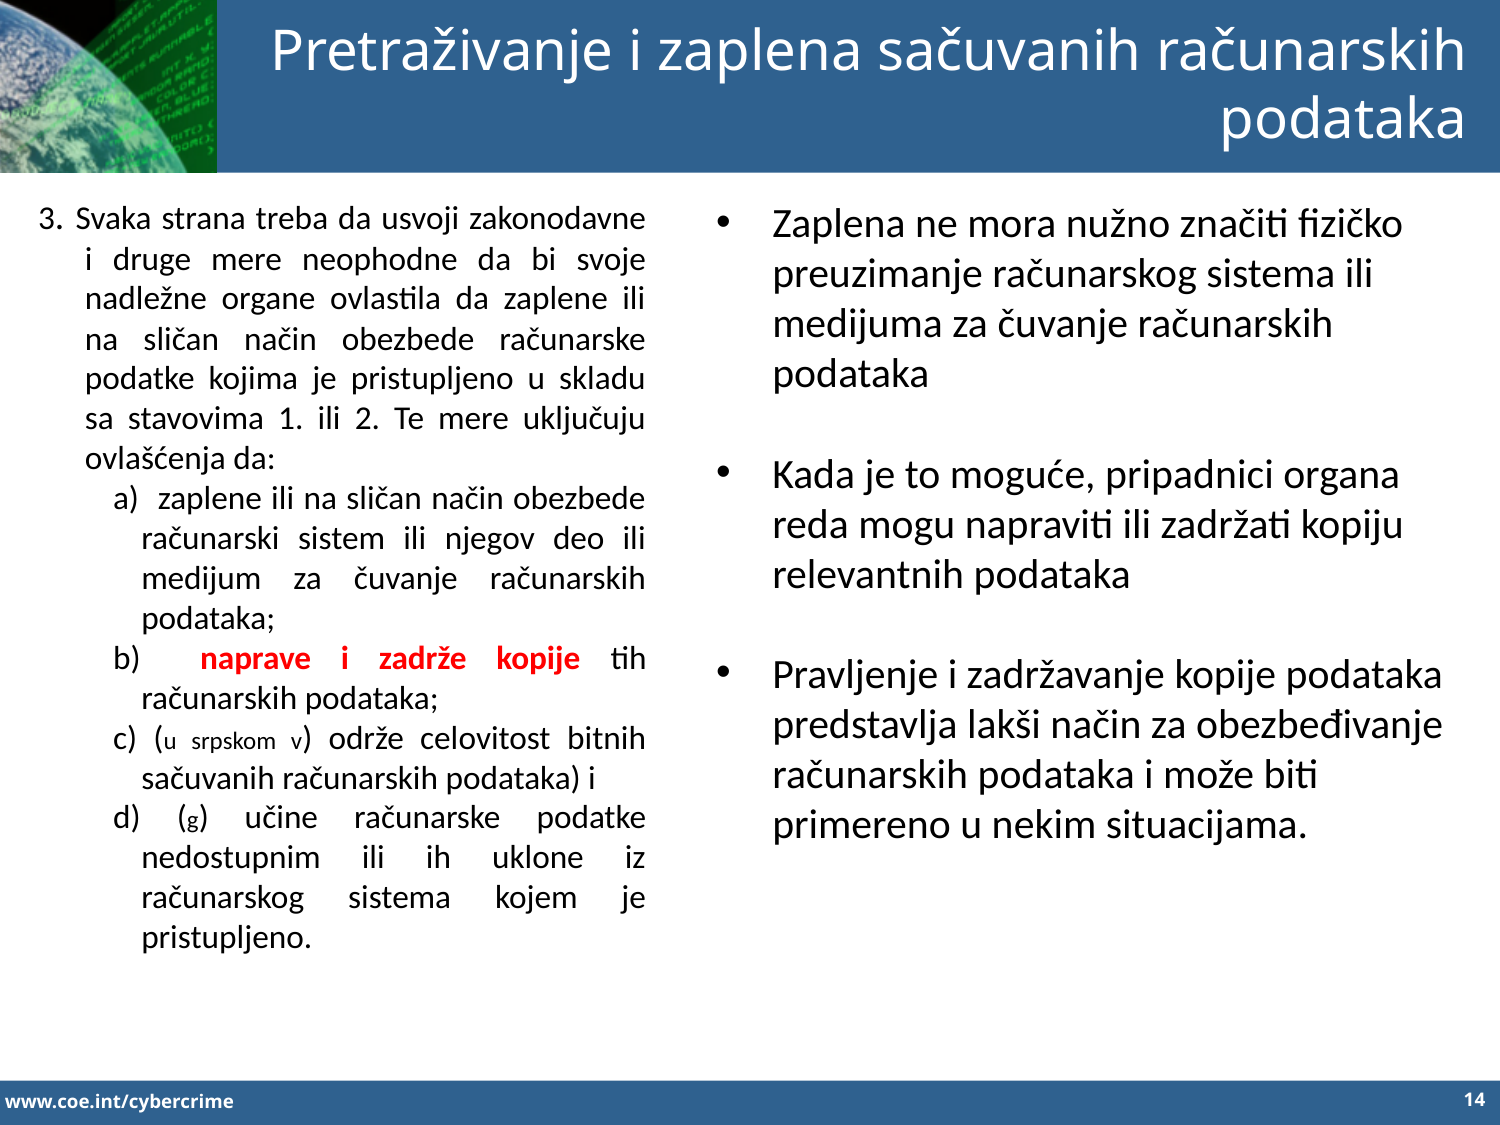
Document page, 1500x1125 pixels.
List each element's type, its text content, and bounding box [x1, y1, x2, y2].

picture [0, 0, 217, 173]
text_box Zaplena ne mora nužno značiti fizičko preuzimanje računarskog sistema ili medijuma za čuvanje računarskih podataka Kada je to moguće, pripadnici organa reda mogu napraviti ili zadržati kopiju relevantnih podataka Pravljenje i zadržavanje kopije podataka predstavlja lakši način za obezbeđivanje računarskih podataka i može biti primereno u nekim situacijama. [701, 188, 1480, 854]
text_box 3. Svaka strana treba da usvoji zakonodavne i druge mere neophodne da bi svoje nadležne organe ovlastila da zaplene ili na sličan način obezbede računarske podatke kojima je pristupljeno u skladu sa stavovima 1. ili 2. Te mere uključuju ovlašćenja da: a) zaplene ili na sličan način obezbede računarski sistem ili njegov deo ili medijum za čuvanje računarskih podataka; b) naprave i zadrže kopije tih računarskih podataka; c) (u srpskom v) održe celovitost bitnih sačuvanih računarskih podataka) i d) (g) učine računarske podatke nedostupnim ili ih uklone iz računarskog sistema kojem je pristupljeno. [23, 184, 662, 963]
text_box Pretraživanje i zaplena sačuvanih računarskih podataka [230, 7, 1483, 157]
